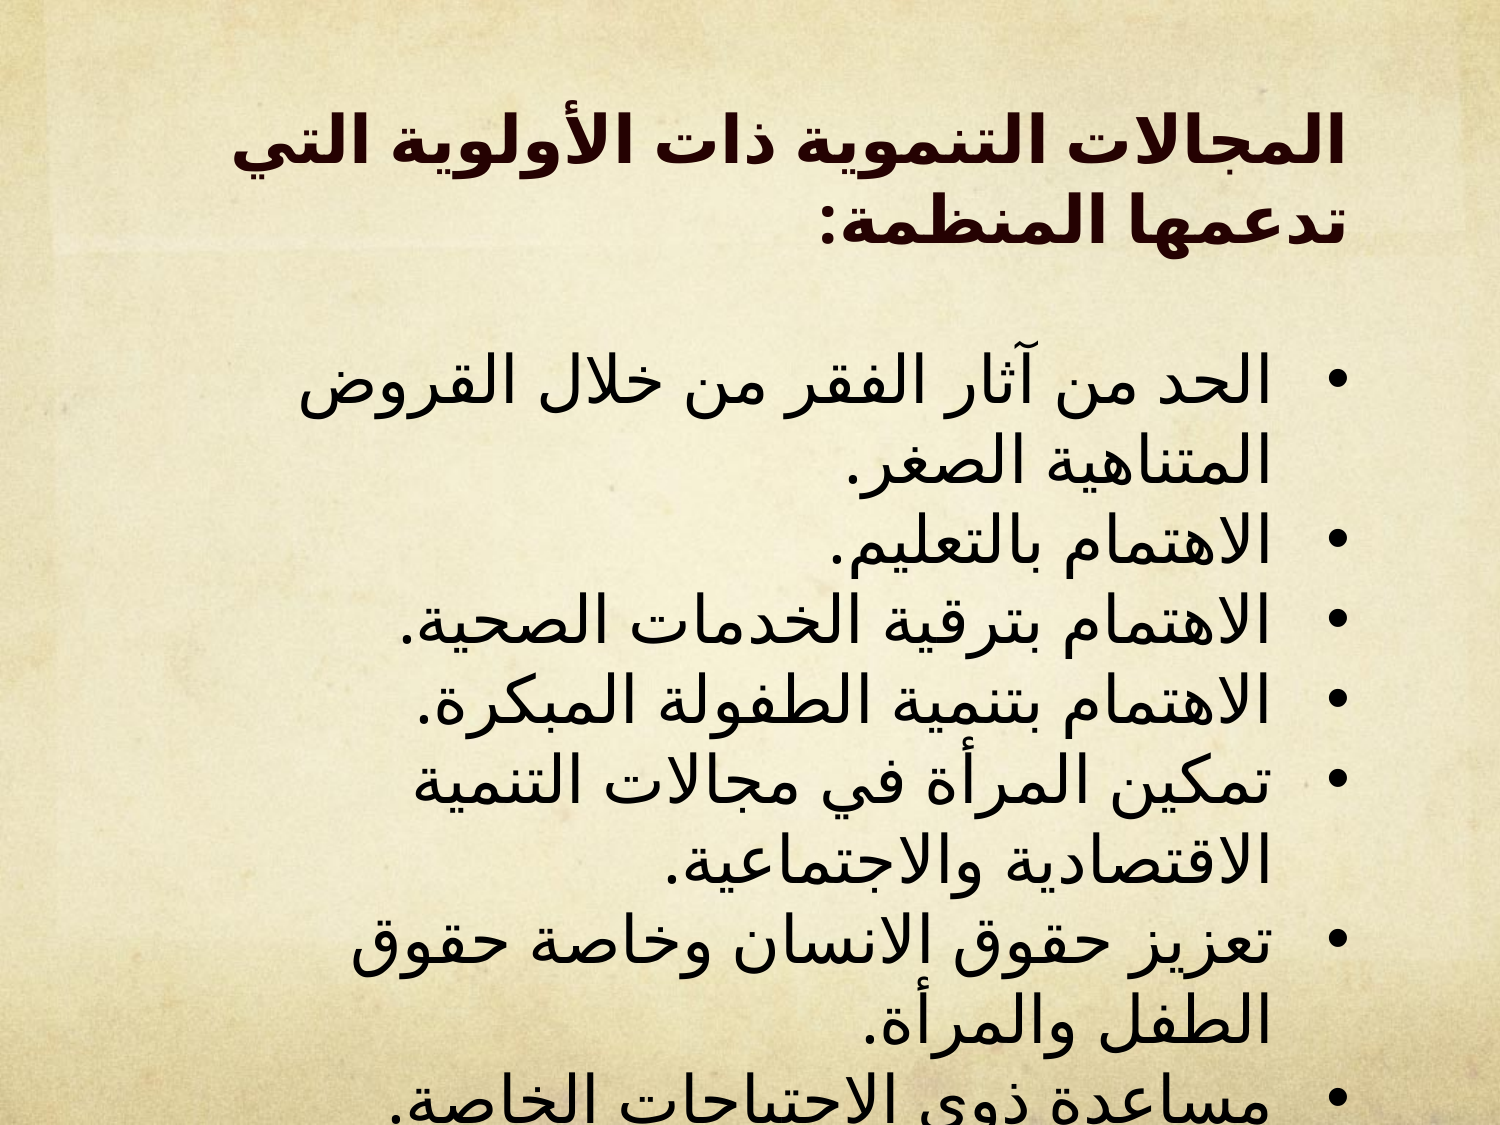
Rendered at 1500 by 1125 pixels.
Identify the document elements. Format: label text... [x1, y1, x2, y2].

text_box المجالات التنموية ذات الأولوية التي تدعمها المنظمة: الحد من آثار الفقر من خلال القروض المتناهية الصغر. الاهتمام بالتعليم. الاهتمام بترقية الخدمات الصحية. الاهتمام بتنمية الطفولة المبكرة. تمكين المرأة في مجالات التنمية الاقتصادية والاجتماعية. تعزيز حقوق الانسان وخاصة حقوق الطفل والمرأة. مساعدة ذوي الاحتياجات الخاصة. الإسهام في جهود الإغاثة العاجلة. [147, 89, 1365, 1125]
picture [0, 0, 1500, 1125]
